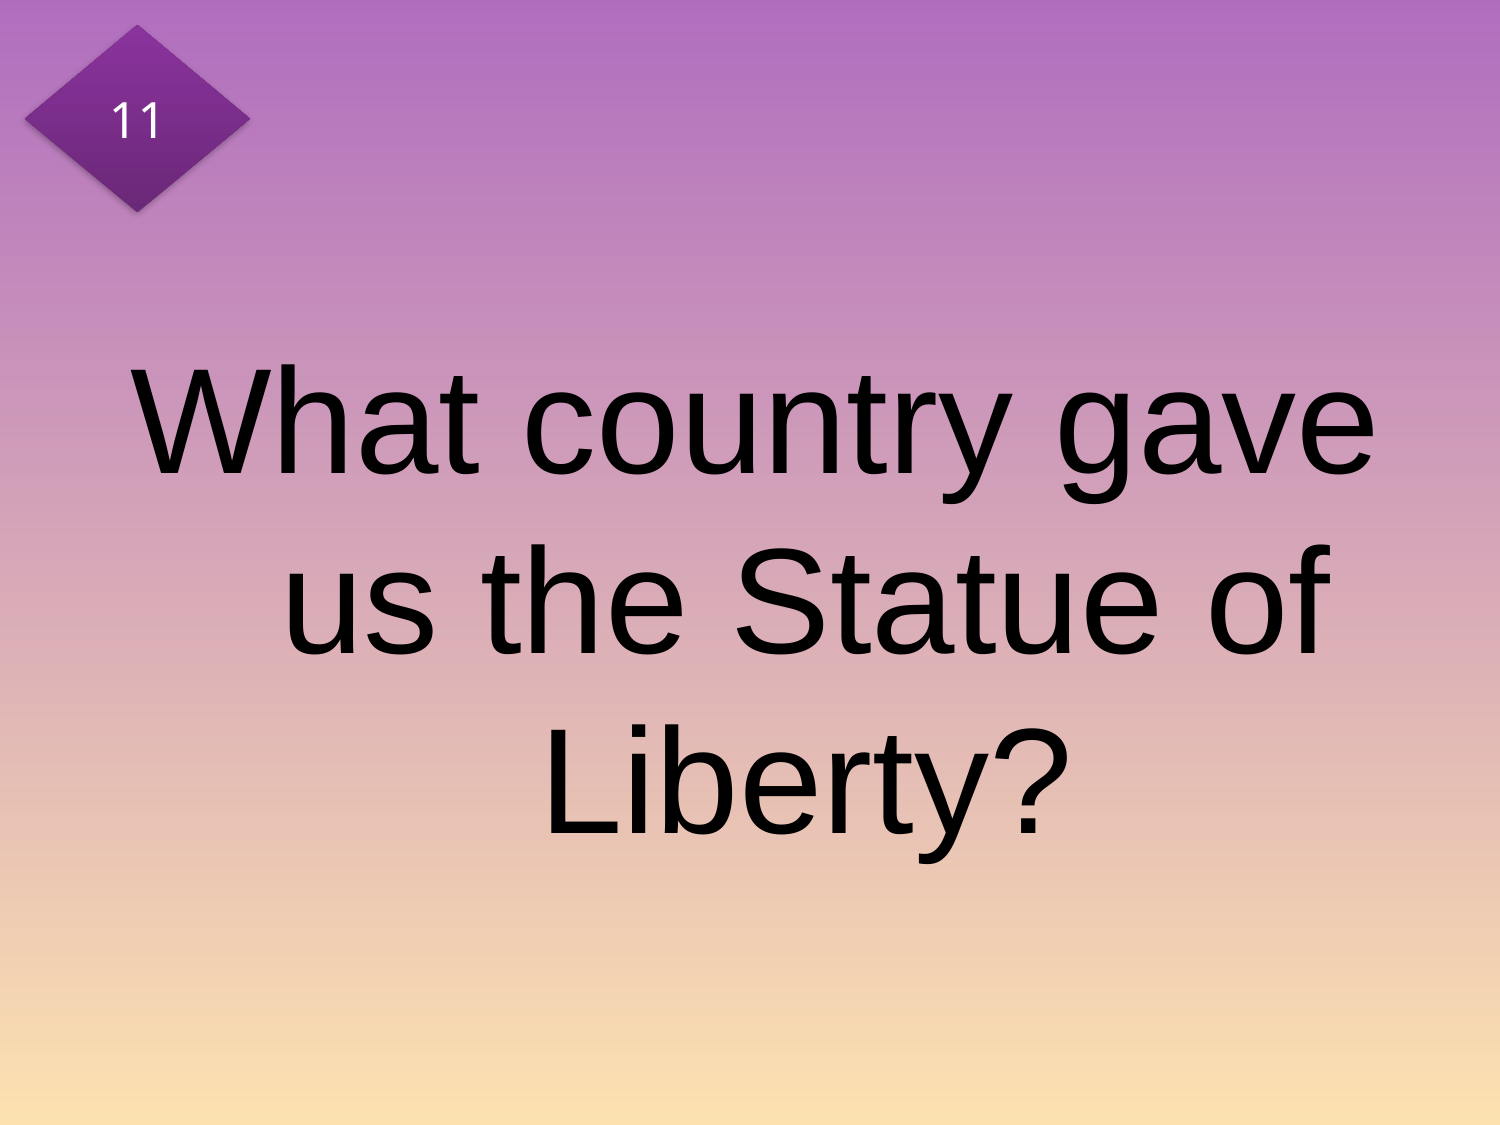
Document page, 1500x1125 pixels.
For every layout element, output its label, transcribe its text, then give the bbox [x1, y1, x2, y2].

title What country gave us the Statue of Liberty? [112, 224, 1401, 963]
text_box 11 [24, 24, 250, 213]
